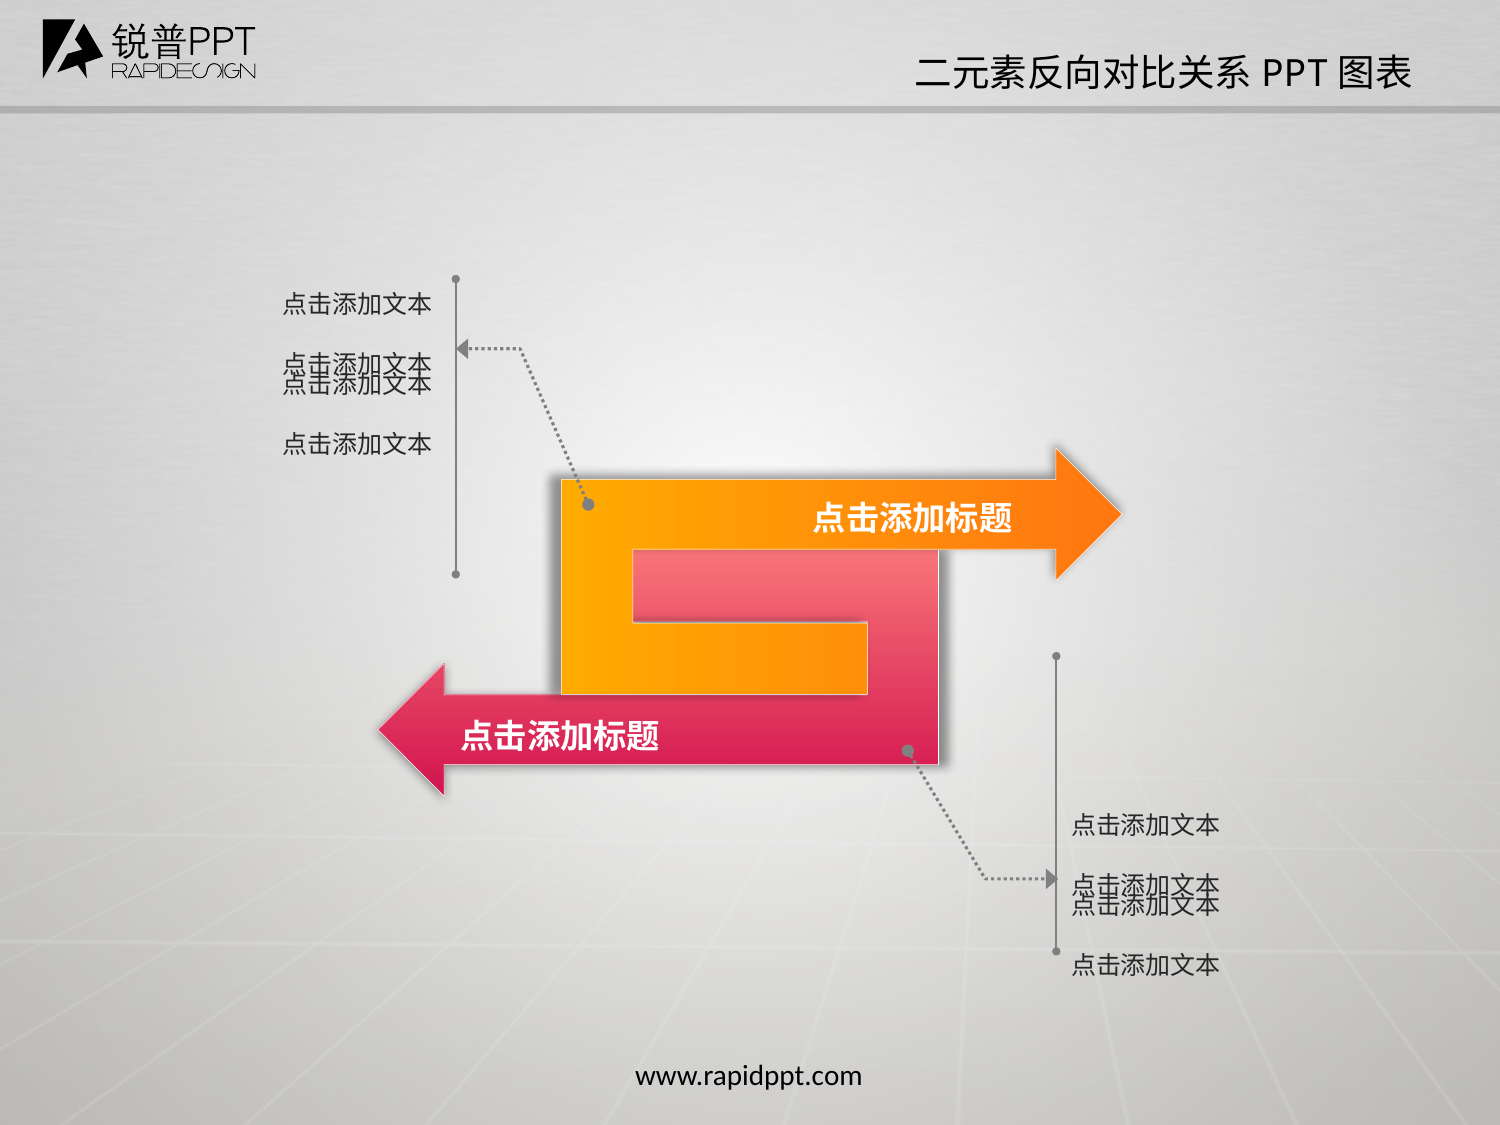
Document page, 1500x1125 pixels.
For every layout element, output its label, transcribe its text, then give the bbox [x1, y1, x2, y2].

text_box 点击添加文本 点击添加文本 [1060, 802, 1245, 882]
text_box 点击添加文本 点击添加文本 [1056, 882, 1245, 987]
text_box www.rapidppt.com [620, 1048, 878, 1099]
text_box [377, 447, 1123, 797]
text_box [461, 338, 564, 446]
text_box 点击添加文本 点击添加文本 [267, 361, 451, 466]
text_box 点击添加文本 点击添加文本 [267, 281, 455, 361]
text_box [939, 804, 1051, 890]
text_box 二元素反向对比关系PPT图表 [900, 41, 1428, 102]
